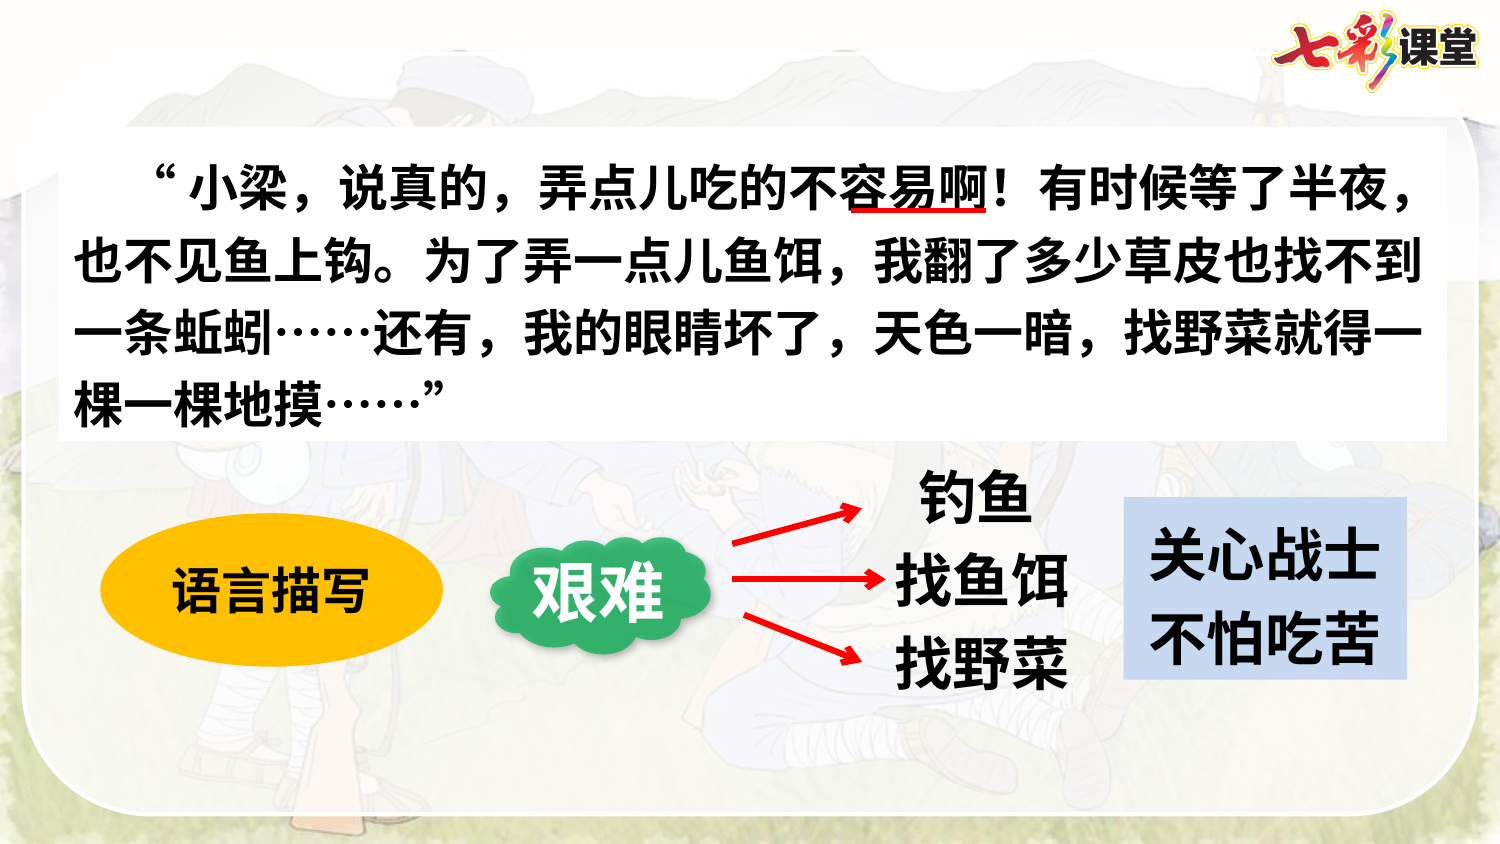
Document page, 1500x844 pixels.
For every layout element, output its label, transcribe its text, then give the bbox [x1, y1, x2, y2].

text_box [731, 508, 863, 545]
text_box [489, 536, 711, 655]
text_box 钓鱼 [903, 454, 1081, 536]
text_box “小梁，说真的，弄点儿吃的不容易啊！有时候等了半夜，也不见鱼上钩。为了弄一点儿鱼饵，我翻了多少草皮也找不到一条蚯蚓……还有，我的眼睛坏了，天色一暗，找野菜就得一棵一棵地摸……” [58, 126, 1447, 442]
text_box 找野菜 [879, 619, 1128, 705]
text_box 关心战士 不怕吃苦 [1123, 497, 1407, 680]
text_box 找鱼饵 [879, 536, 1123, 619]
picture [0, 0, 1500, 844]
text_box 语言描写 [98, 511, 446, 669]
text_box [743, 614, 863, 663]
